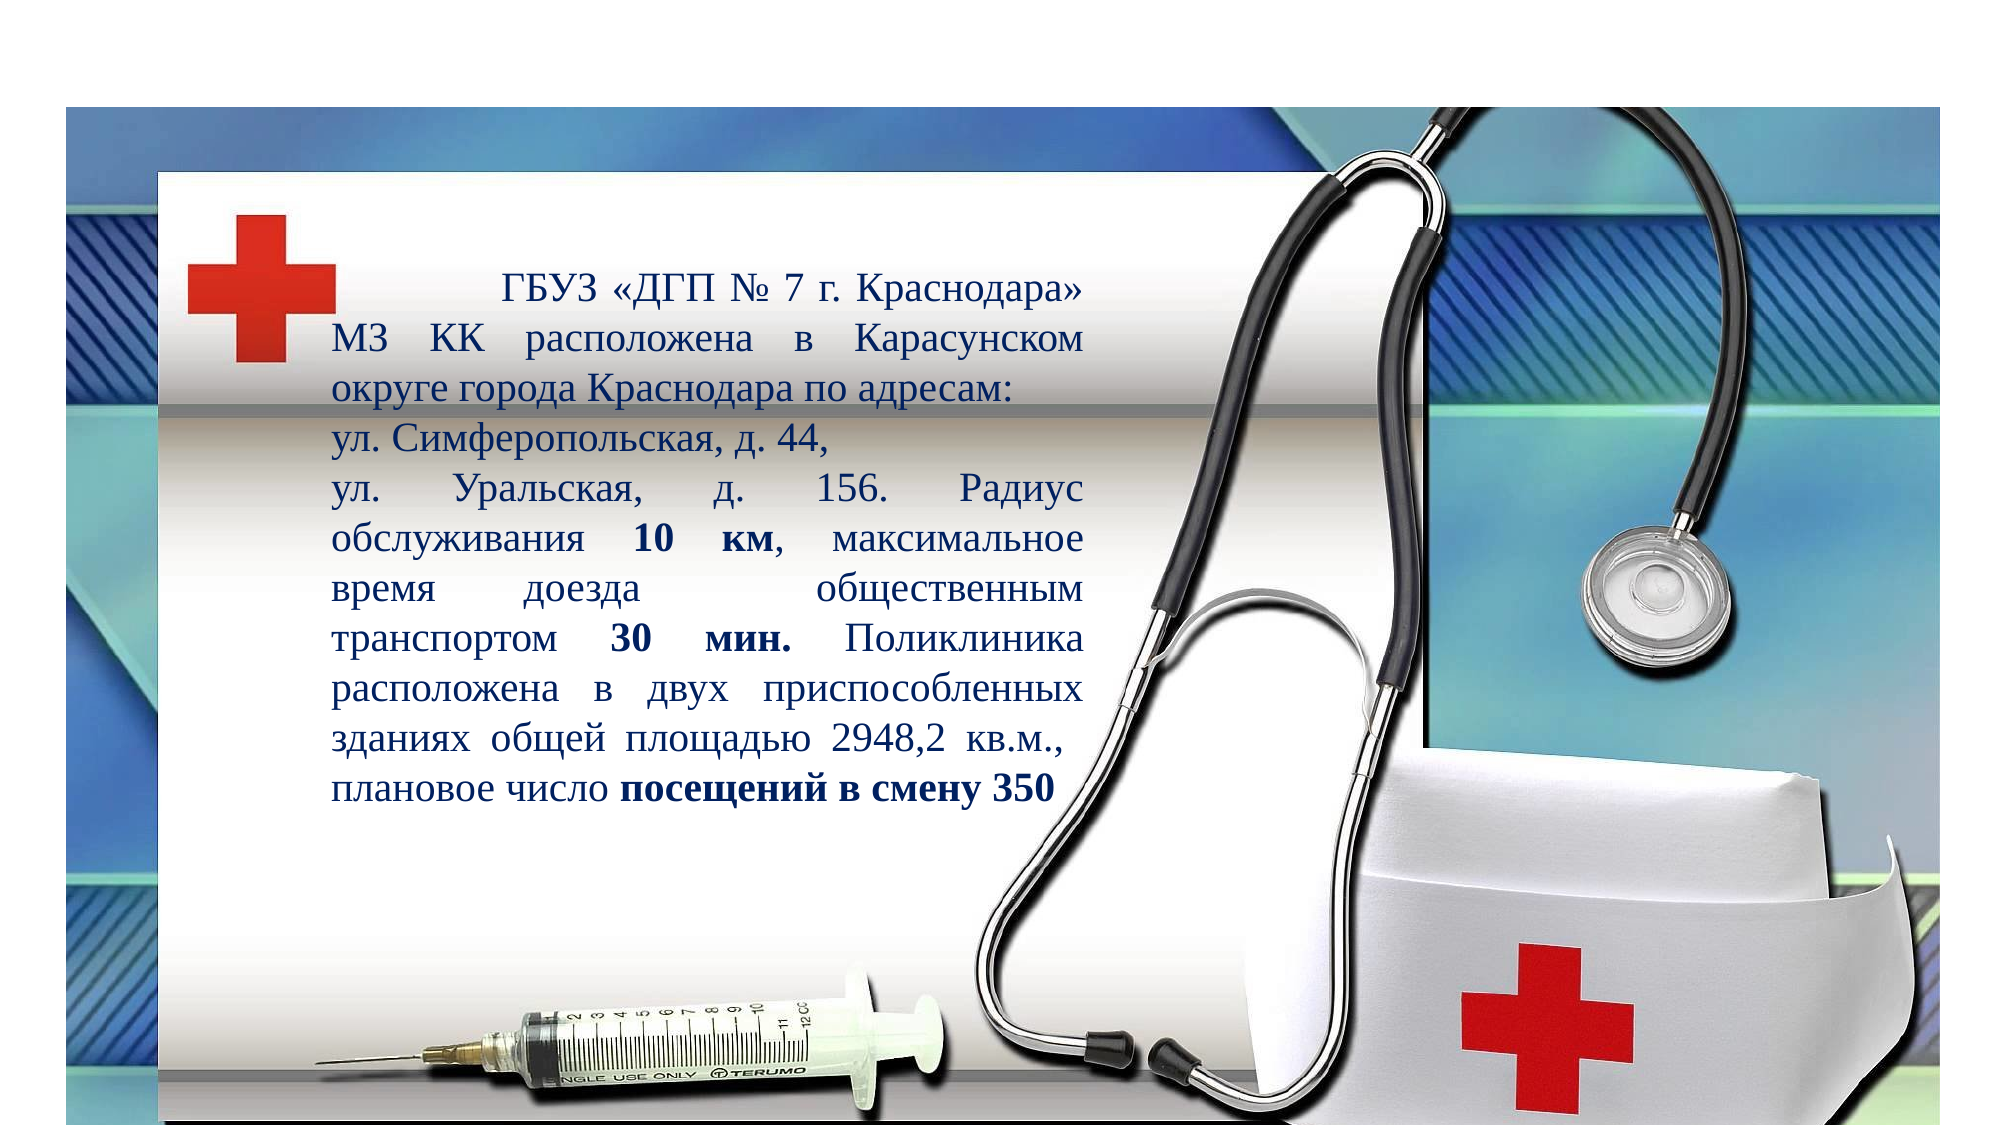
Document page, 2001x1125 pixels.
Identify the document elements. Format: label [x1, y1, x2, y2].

picture [66, 107, 1940, 1125]
